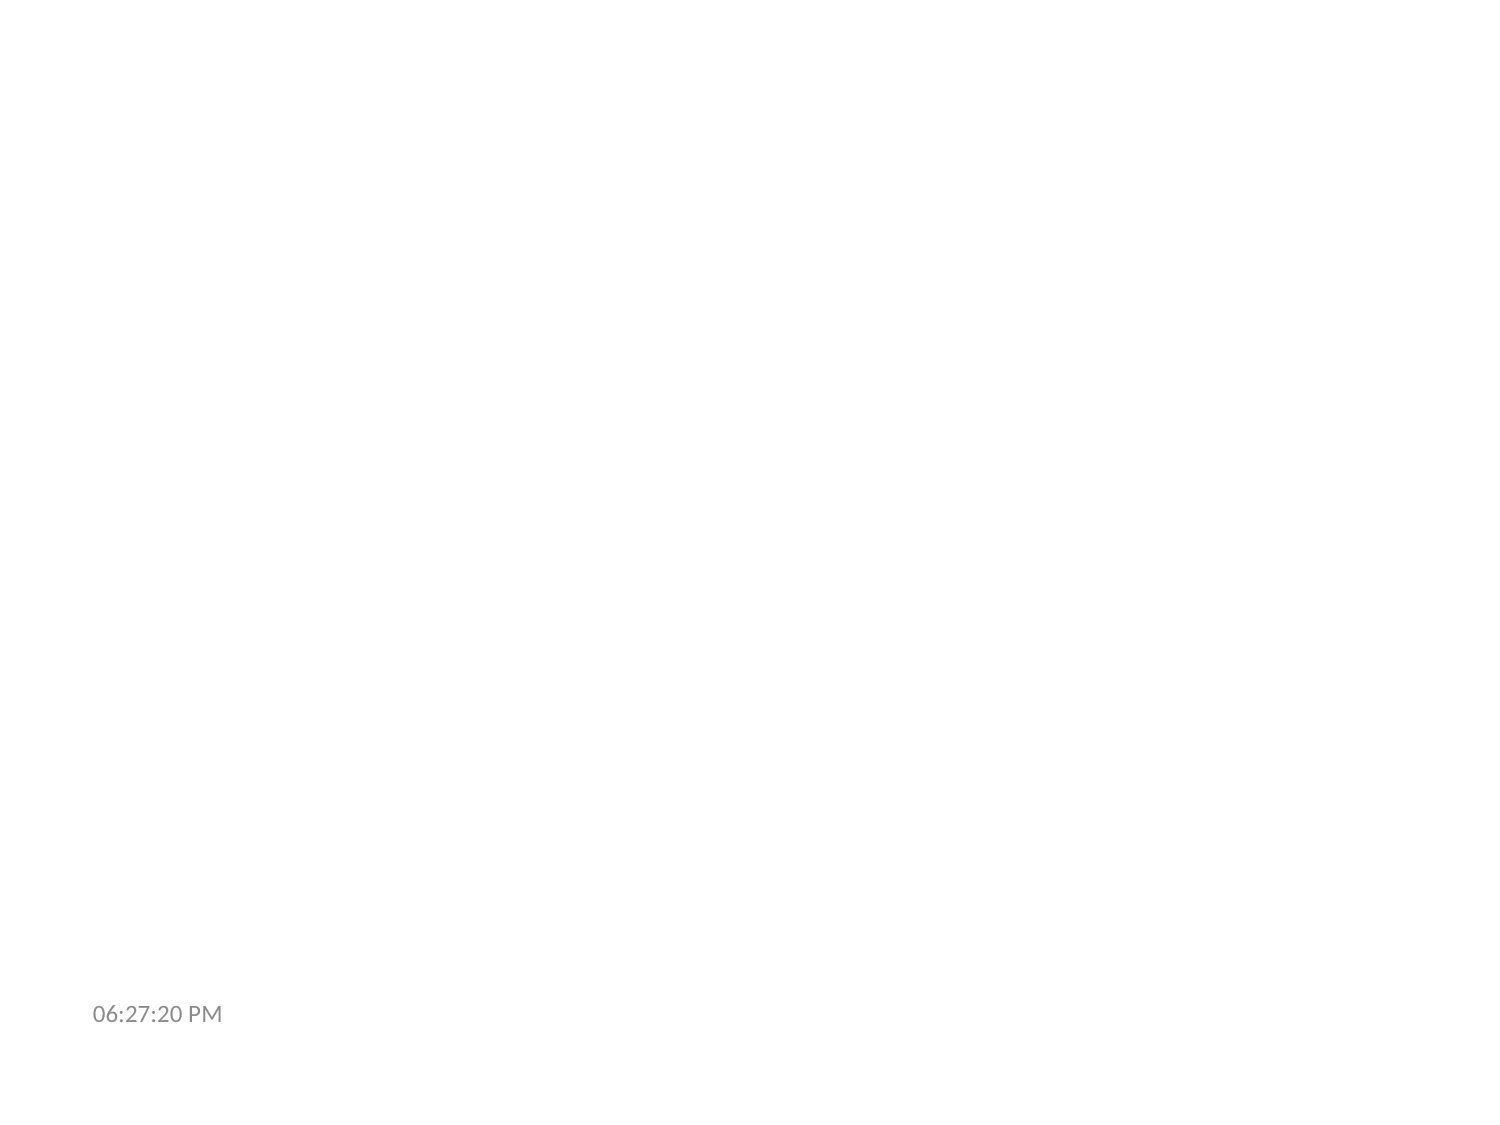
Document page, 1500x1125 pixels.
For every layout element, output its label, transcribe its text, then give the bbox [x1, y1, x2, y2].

text_box 3:35:09 PM [77, 982, 428, 1043]
